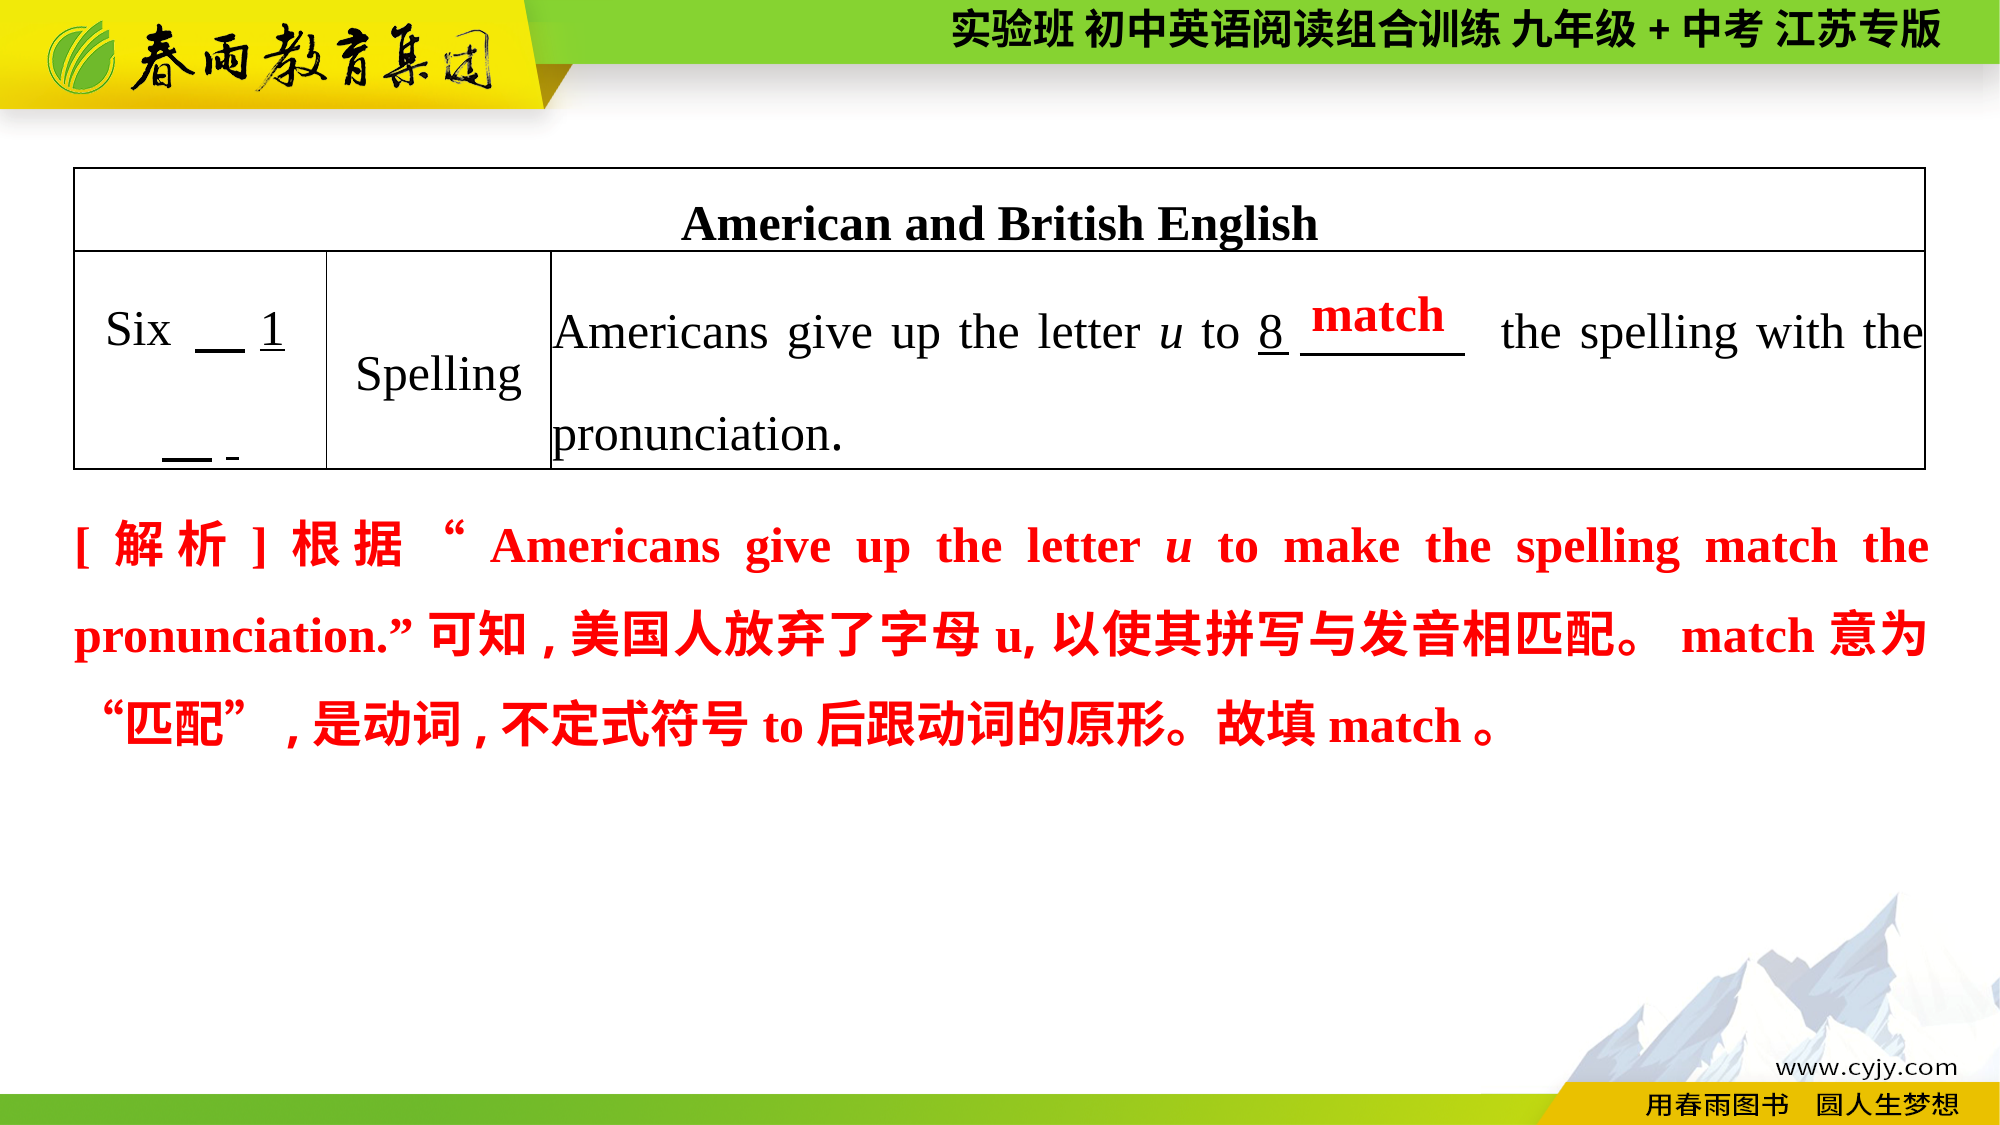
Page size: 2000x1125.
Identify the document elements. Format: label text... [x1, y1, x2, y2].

table_header American and British English [75, 169, 1924, 250]
list [解析]根据“Americans give up the letter u to make the spelling match the pronunciation.”可知,美国人放弃了字母u,以使其拼写与发音相匹配。match意为“匹配”,是动词,不定式符号to后跟动词的原形。故填match。 [59, 475, 1945, 763]
table_cell Americans give up the letter u to 8 the spelling with the pronunciation. [552, 252, 1924, 468]
picture [0, 0, 2000, 1125]
table_cell Six 1 . [75, 252, 326, 468]
table_cell Spelling [327, 252, 550, 468]
text_box match [1296, 274, 1460, 350]
